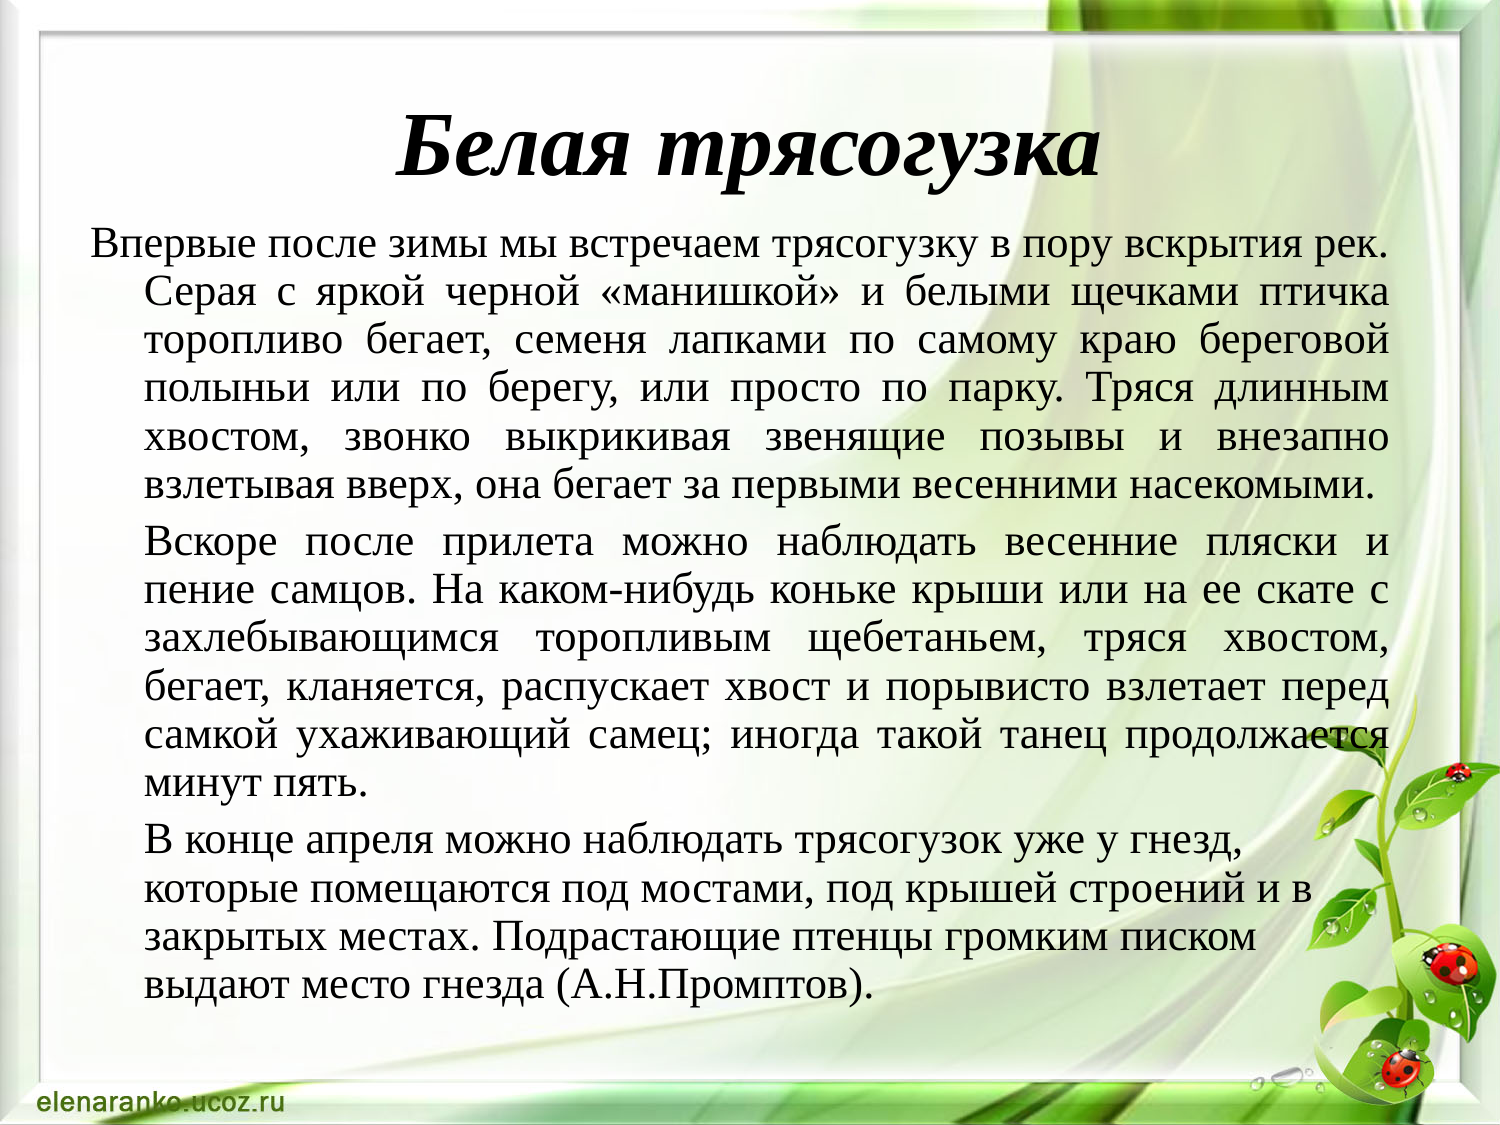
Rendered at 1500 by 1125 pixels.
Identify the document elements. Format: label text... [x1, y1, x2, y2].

title Белая трясогузка [75, 45, 1425, 233]
picture [0, 0, 1500, 1125]
list Впервые после зимы мы встречаем трясогузку в пору вскрытия рек. Серая с яркой черной «манишкой» и белыми щечками птичка торопливо бегает, семеня лапками по самому краю береговой полыньи или по берегу, или просто по парку. Тряся длинным хвостом, звонко выкрикивая звенящие позывы и внезапно взлетывая вверх, она бегает за первыми весенними насекомыми. Вскоре после прилета можно наблюдать весенние пляски и пение самцов. На каком-нибудь коньке крыши или на ее скате с захлебывающимся торопливым щебетаньем, тряся хвостом, бегает, кланяется, распускает хвост и порывисто взлетает перед самкой ухаживающий самец; иногда такой танец продолжается минут пять. В конце апреля можно наблюдать трясогузок уже у гнезд, которые помещаются под мостами, под крышей строений и в закрытых местах. Подрастающие птенцы громким писком выдают место гнезда (А.Н.Промптов). [75, 210, 1407, 1055]
